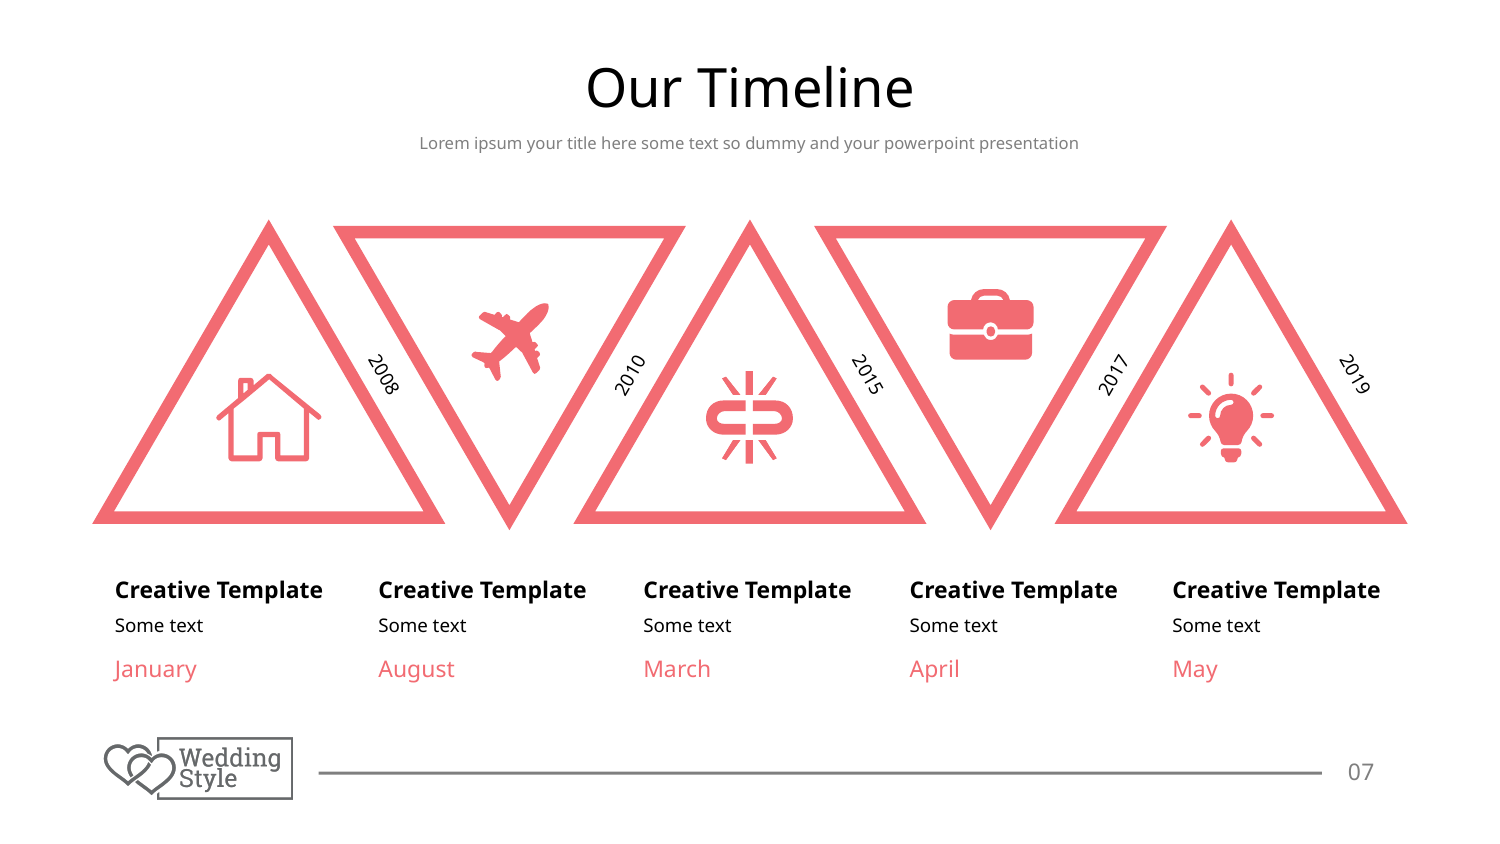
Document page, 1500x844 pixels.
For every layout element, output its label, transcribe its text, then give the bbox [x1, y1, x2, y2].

text_box [216, 373, 322, 462]
text_box [1228, 372, 1234, 387]
text_box [1199, 384, 1212, 396]
text_box [1188, 413, 1202, 419]
text_box [584, 231, 916, 518]
text_box 2017 [1072, 321, 1155, 429]
text_box [949, 333, 1033, 360]
title Our Timeline [103, 48, 1397, 133]
picture [103, 737, 293, 800]
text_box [1160, 569, 1398, 690]
text_box [103, 231, 435, 518]
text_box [103, 569, 340, 690]
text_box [366, 569, 605, 690]
text_box 2015 [827, 320, 910, 429]
list Lorem ipsum your title here some text so dummy and your powerpoint presentation [103, 133, 1397, 164]
text_box 2008 [343, 320, 426, 429]
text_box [898, 569, 1135, 690]
text_box [471, 303, 549, 381]
text_box [1199, 435, 1212, 447]
slide_number 0‹#› [1325, 737, 1397, 809]
text_box [947, 289, 1034, 330]
text_box [1251, 384, 1263, 396]
text_box 2019 [1314, 320, 1397, 429]
text_box [1251, 435, 1263, 447]
text_box [986, 326, 996, 337]
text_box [631, 569, 872, 690]
text_box [1260, 413, 1275, 419]
text_box [343, 232, 676, 518]
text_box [705, 371, 794, 464]
text_box [824, 232, 1157, 518]
text_box [1209, 393, 1254, 446]
text_box [1220, 448, 1242, 463]
text_box 2010 [588, 321, 671, 429]
text_box [1065, 231, 1397, 518]
